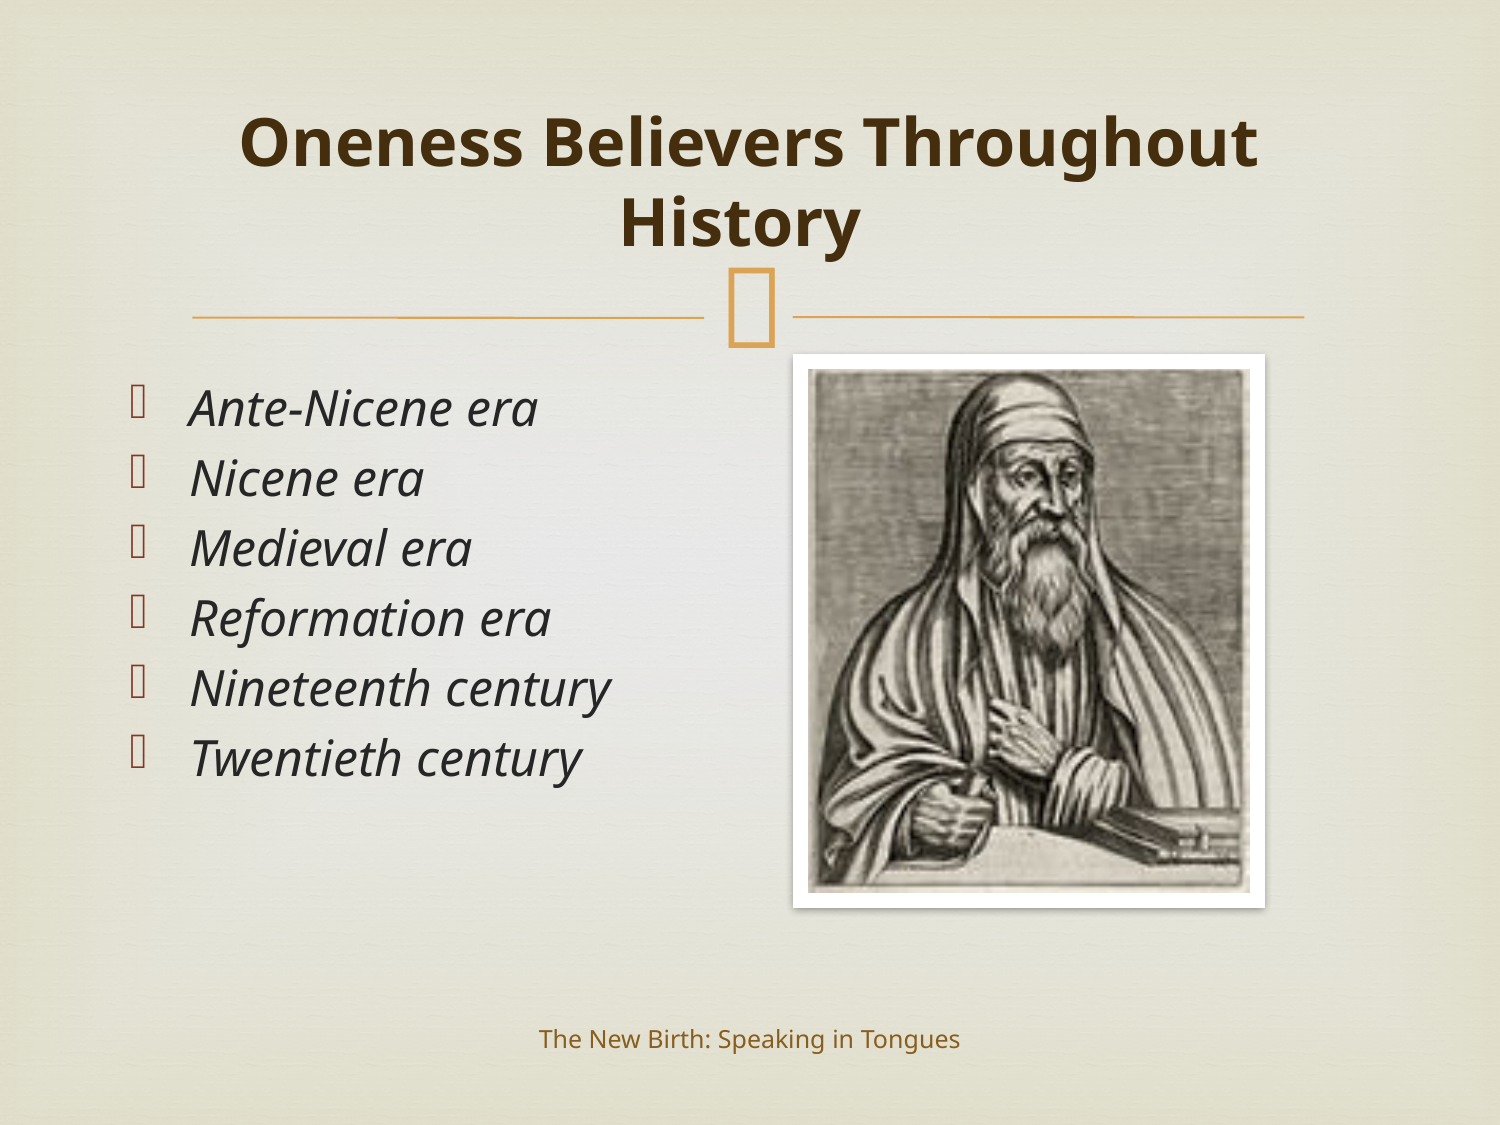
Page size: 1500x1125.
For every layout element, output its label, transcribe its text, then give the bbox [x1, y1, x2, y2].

footer The New Birth: Speaking in Tongues [512, 1010, 988, 1071]
list Ante-Nicene era Nicene era Medieval era Reformation era Nineteenth century Twentieth century [114, 368, 1386, 1005]
picture [807, 368, 1251, 894]
title Oneness Believers Throughout History [112, 93, 1386, 267]
